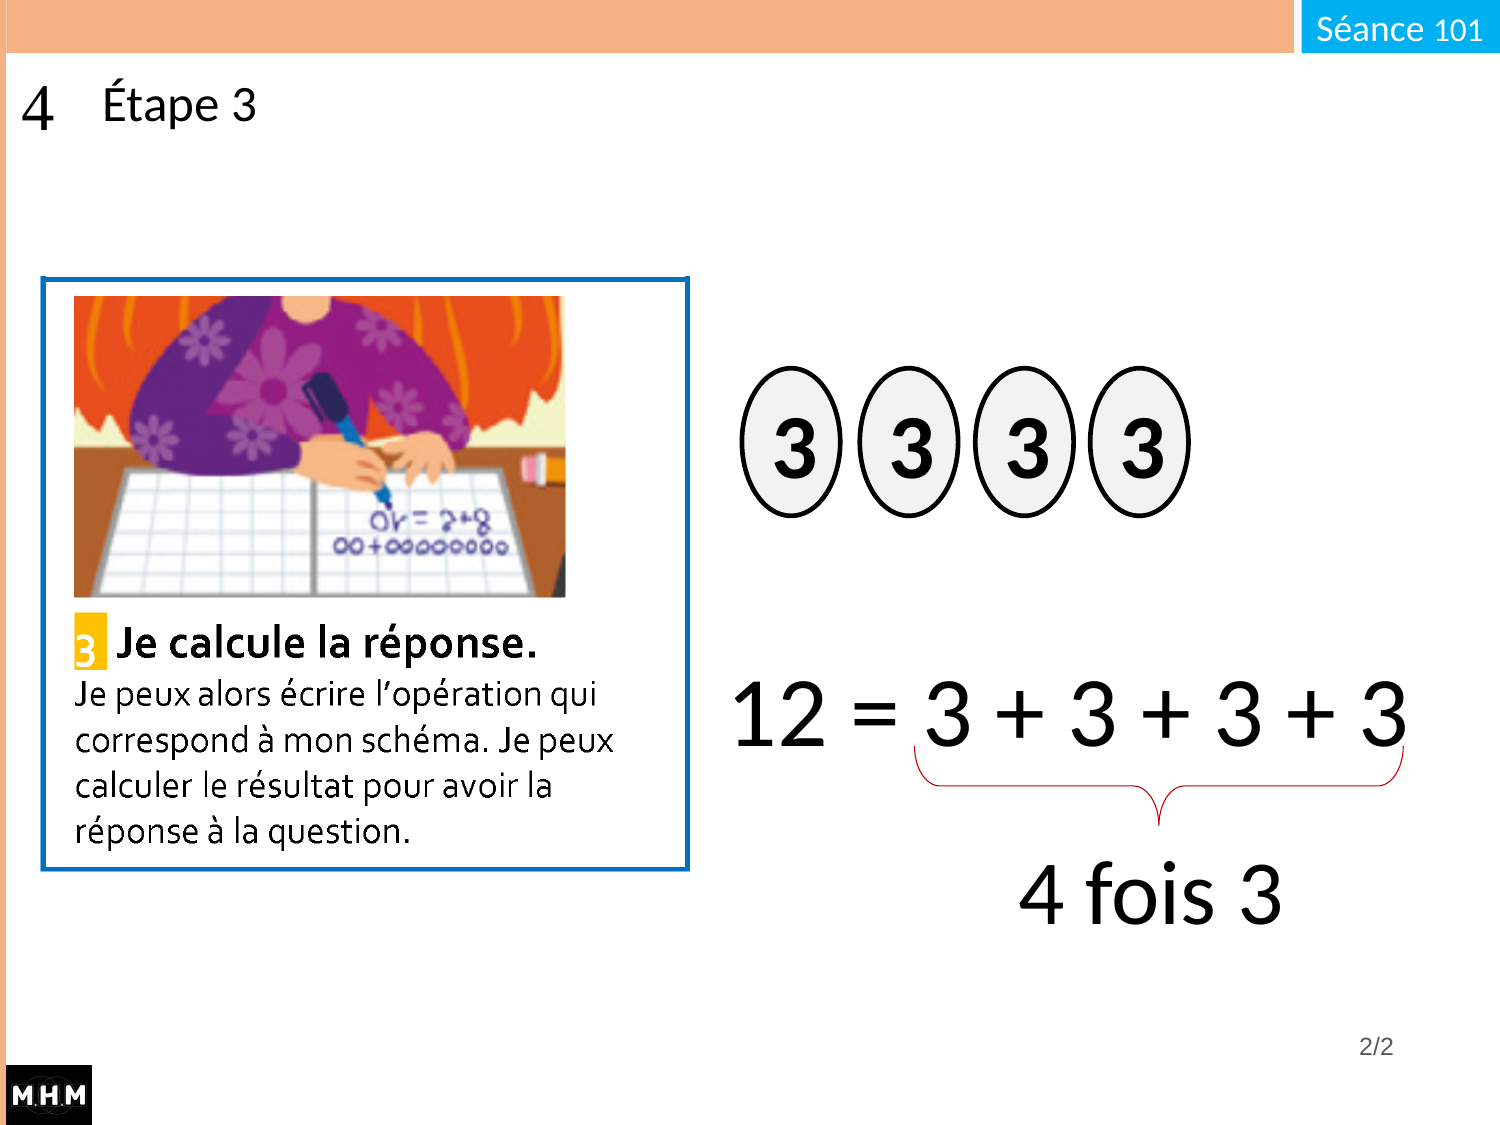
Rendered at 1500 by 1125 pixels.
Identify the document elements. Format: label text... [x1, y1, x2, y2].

text_box 3 [974, 367, 1075, 517]
text_box 3 [1089, 367, 1190, 517]
picture [6, 1065, 92, 1125]
picture [39, 276, 690, 873]
title Étape 3 [87, 32, 1382, 140]
text_box 12 = 3 + 3 + 3 + 3 [711, 638, 1446, 774]
text_box 3 [858, 367, 960, 517]
text_box 4 fois 3 [1003, 825, 1315, 951]
text_box 2/2 [1339, 1022, 1414, 1068]
text_box 3 [740, 367, 842, 517]
text_box [913, 746, 1404, 825]
